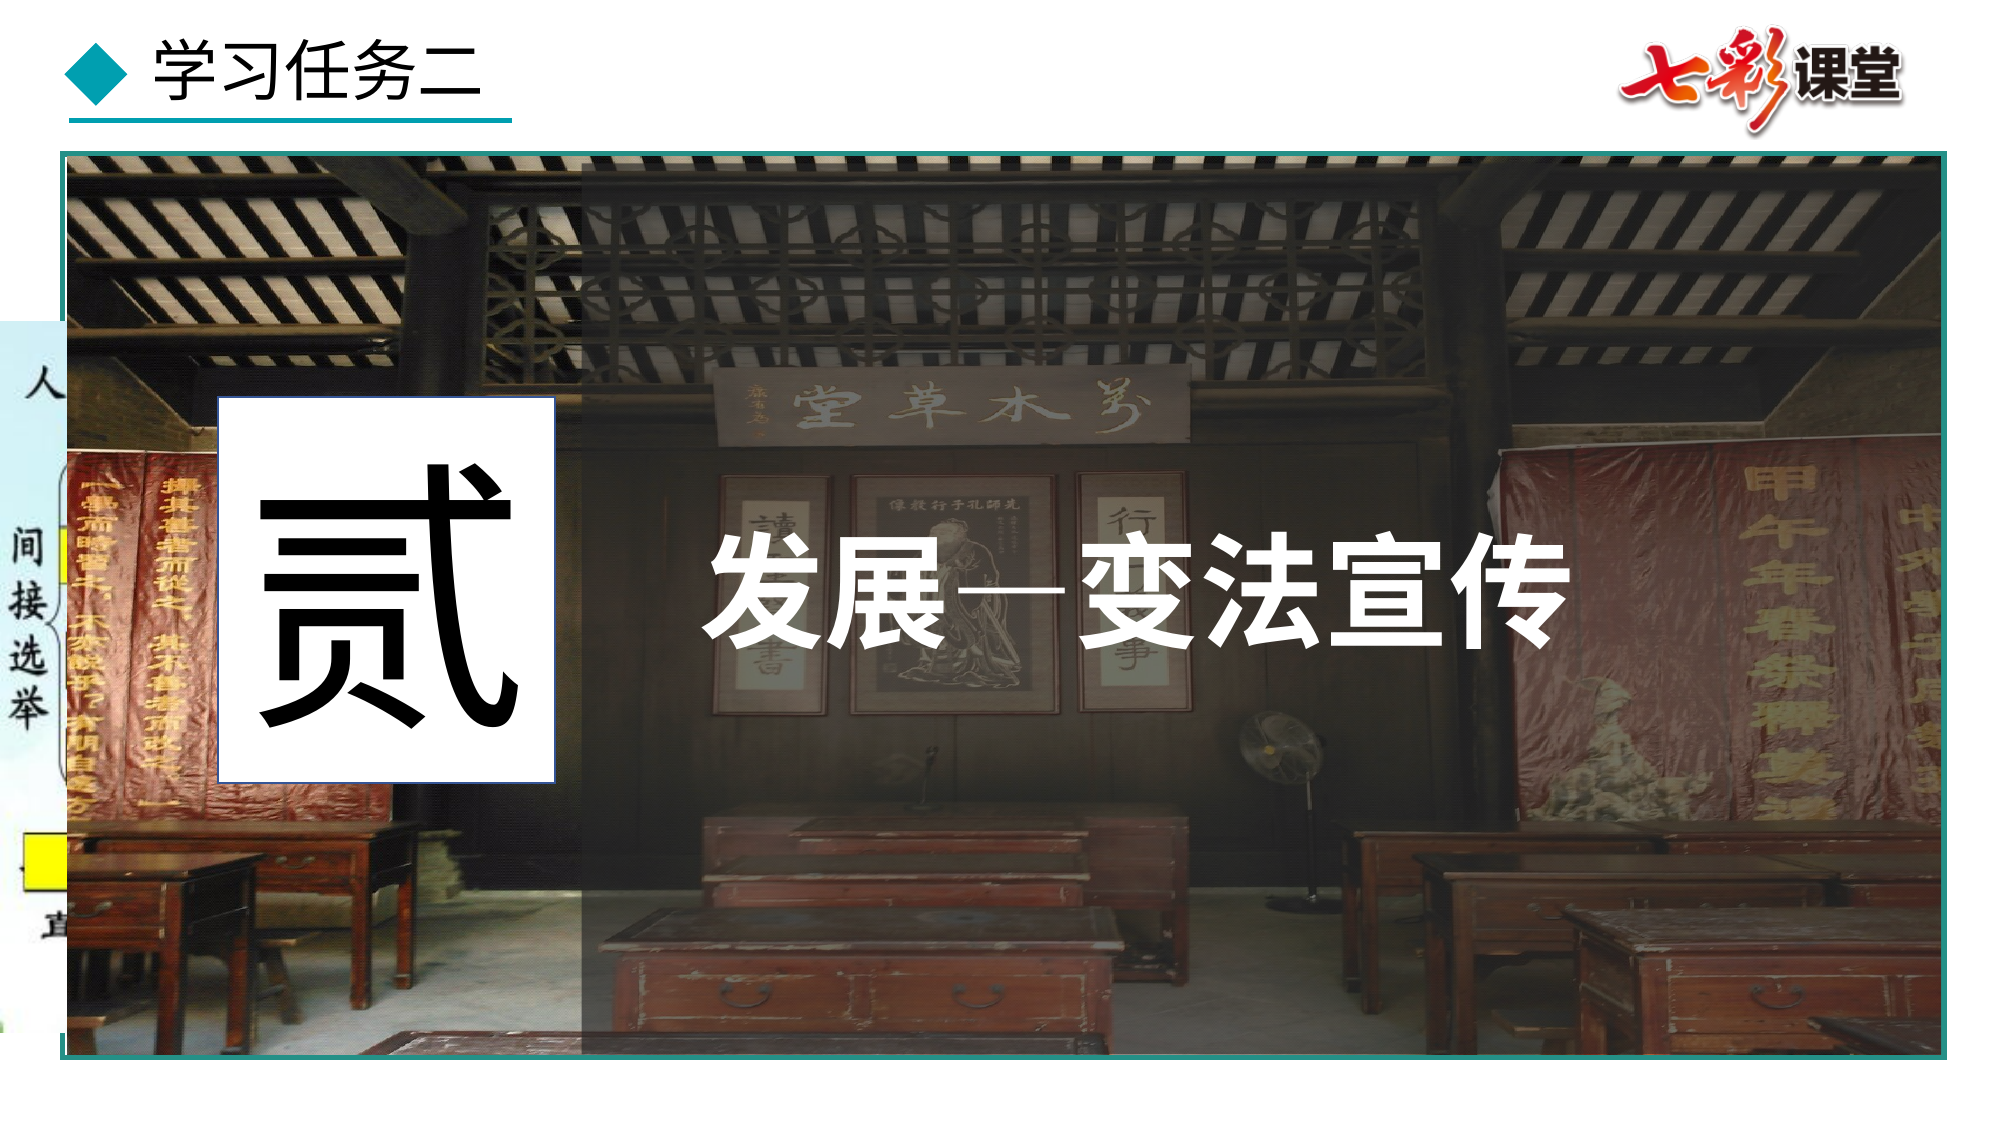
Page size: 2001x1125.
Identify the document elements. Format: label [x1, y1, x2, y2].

picture [66, 156, 1942, 1055]
list [0, 320, 66, 1033]
picture [1614, 20, 1911, 140]
